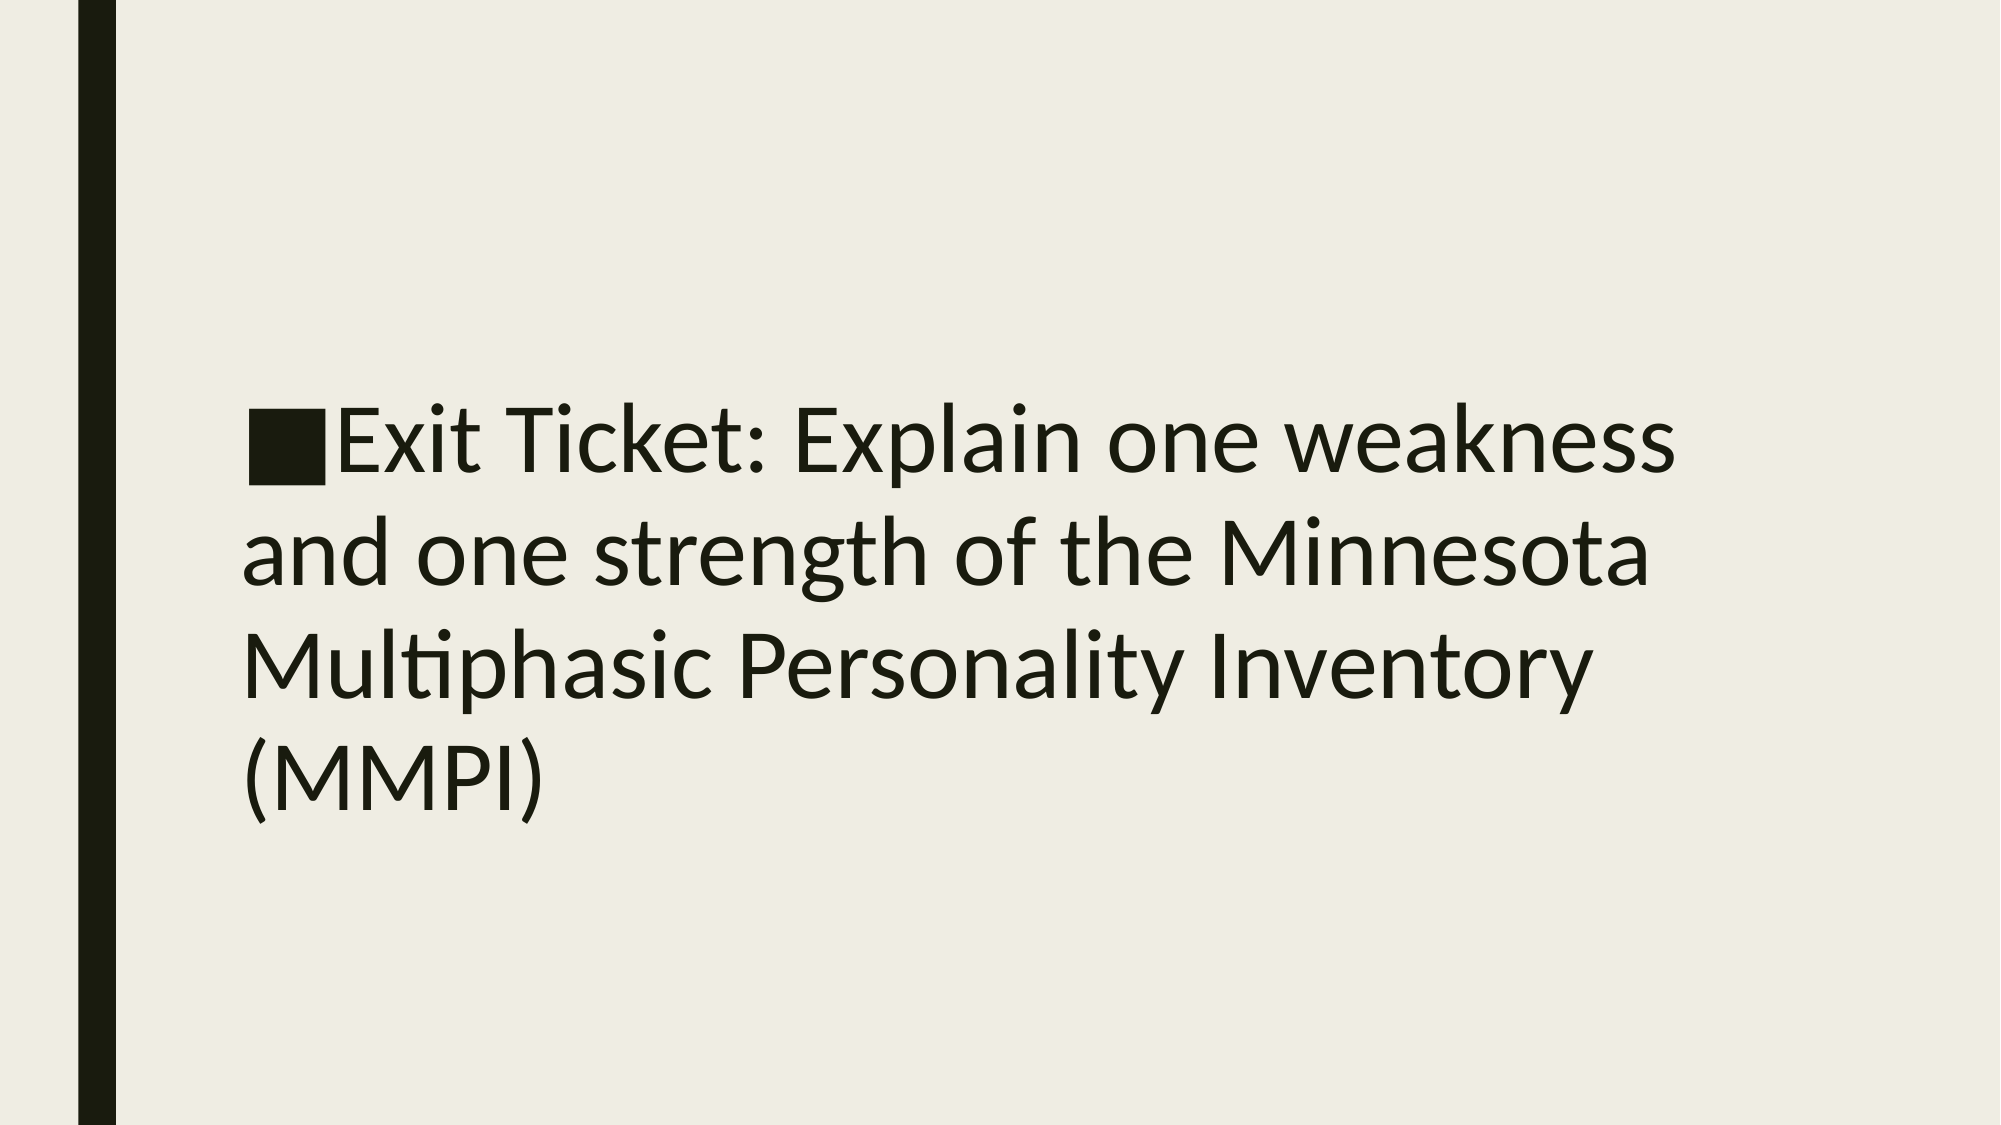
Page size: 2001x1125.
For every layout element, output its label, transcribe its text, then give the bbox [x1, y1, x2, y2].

list Exit Ticket: Explain one weakness and one strength of the Minnesota Multiphasic Personality Inventory (MMPI) [225, 375, 1800, 963]
